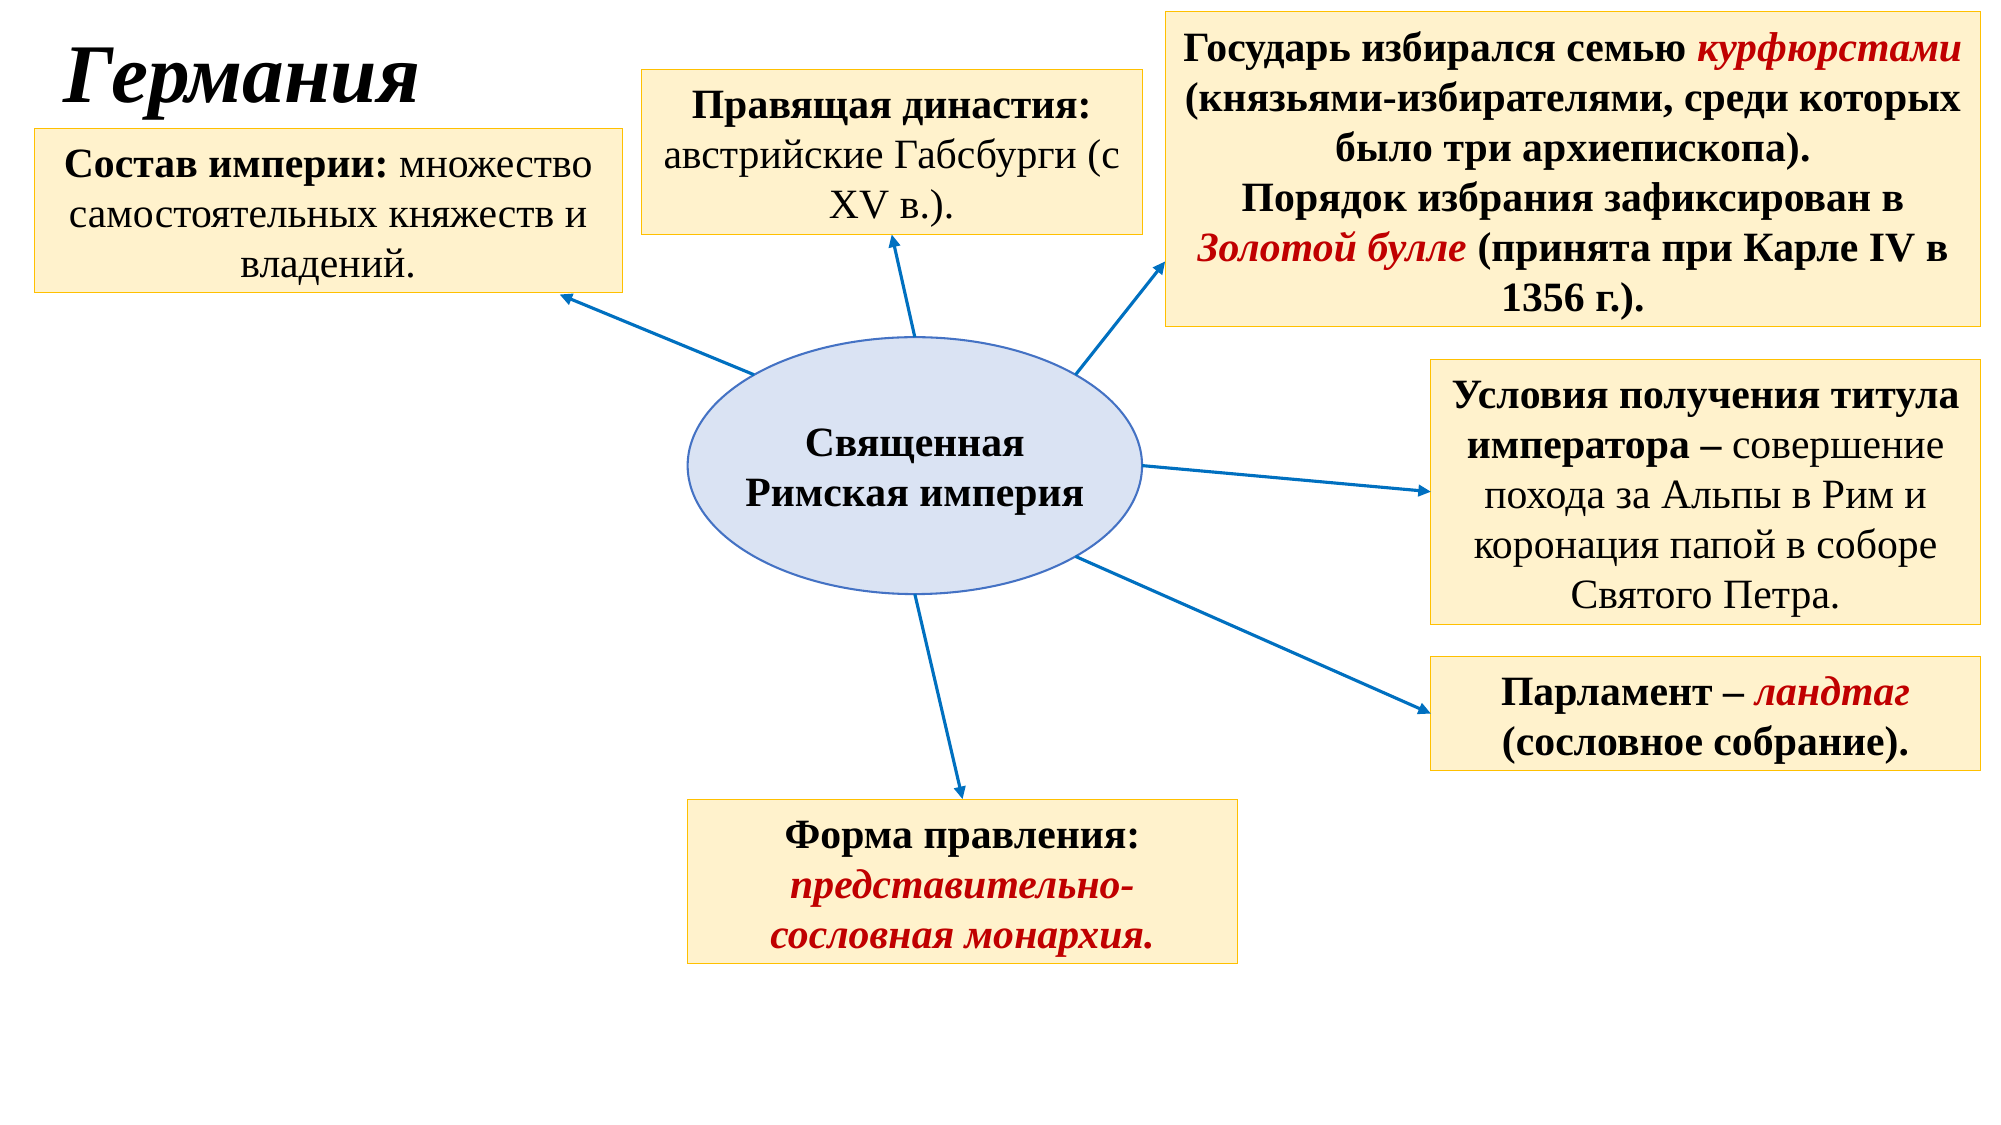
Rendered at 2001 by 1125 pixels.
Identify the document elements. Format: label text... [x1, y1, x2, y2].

text_box Правящая династия: австрийские Габсбурги (с XV в.). [641, 69, 1143, 235]
text_box Состав империи: множество самостоятельных княжеств и владений. [34, 128, 623, 293]
text_box Форма правления: представительно-сословная монархия. [687, 799, 1238, 964]
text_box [559, 294, 755, 375]
text_box Германия [14, 11, 470, 127]
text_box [914, 594, 963, 799]
text_box Условия получения титула императора – совершение похода за Альпы в Рим и коронация папой в соборе Святого Петра. [1430, 359, 1981, 625]
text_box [1075, 261, 1166, 375]
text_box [891, 236, 915, 338]
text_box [1141, 465, 1431, 494]
text_box Парламент – ландтаг (сословное собрание). [1430, 656, 1981, 771]
text_box Государь избирался семью курфюрстами (князьями-избирателями, среди которых было три архиепископа). Порядок избрания зафиксирован в Золотой булле (принята при Карле IV в 1356 г.). [1165, 11, 1981, 327]
text_box [711, 336, 1119, 407]
text_box Священная Римская империя [708, 407, 1122, 523]
text_box [686, 410, 708, 521]
text_box [710, 523, 1120, 596]
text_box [1075, 556, 1431, 715]
text_box [1122, 411, 1144, 521]
